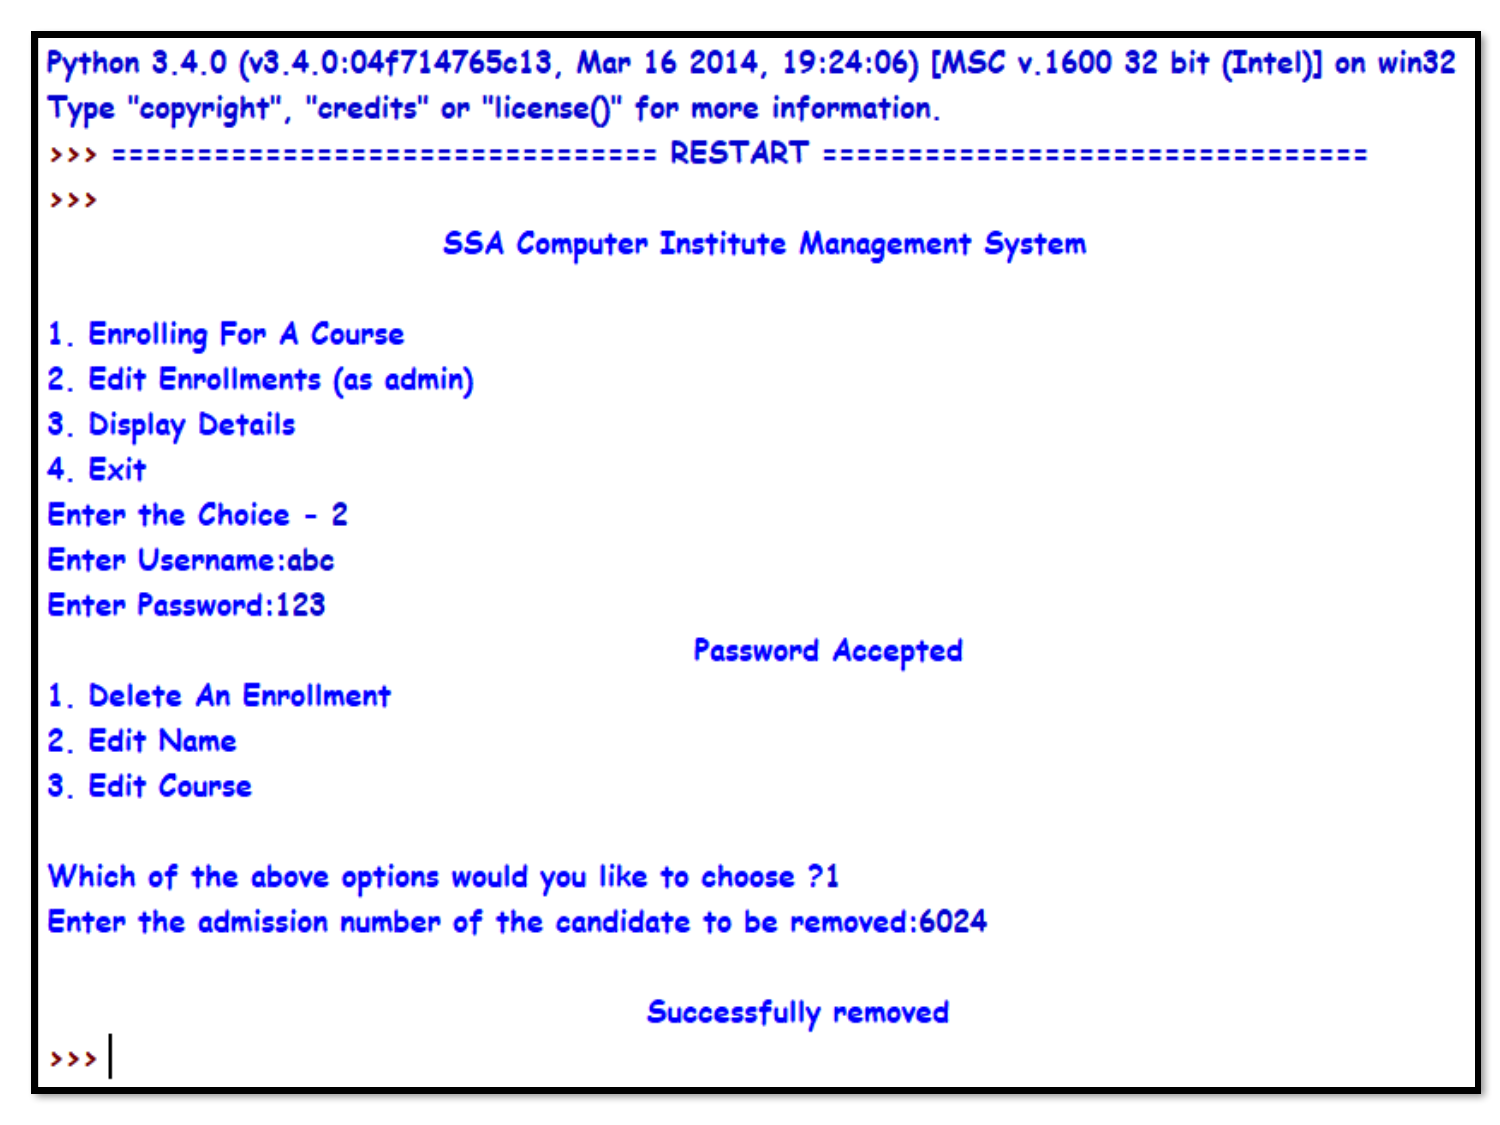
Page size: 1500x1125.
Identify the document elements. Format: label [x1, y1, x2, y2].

picture [37, 37, 1476, 1088]
